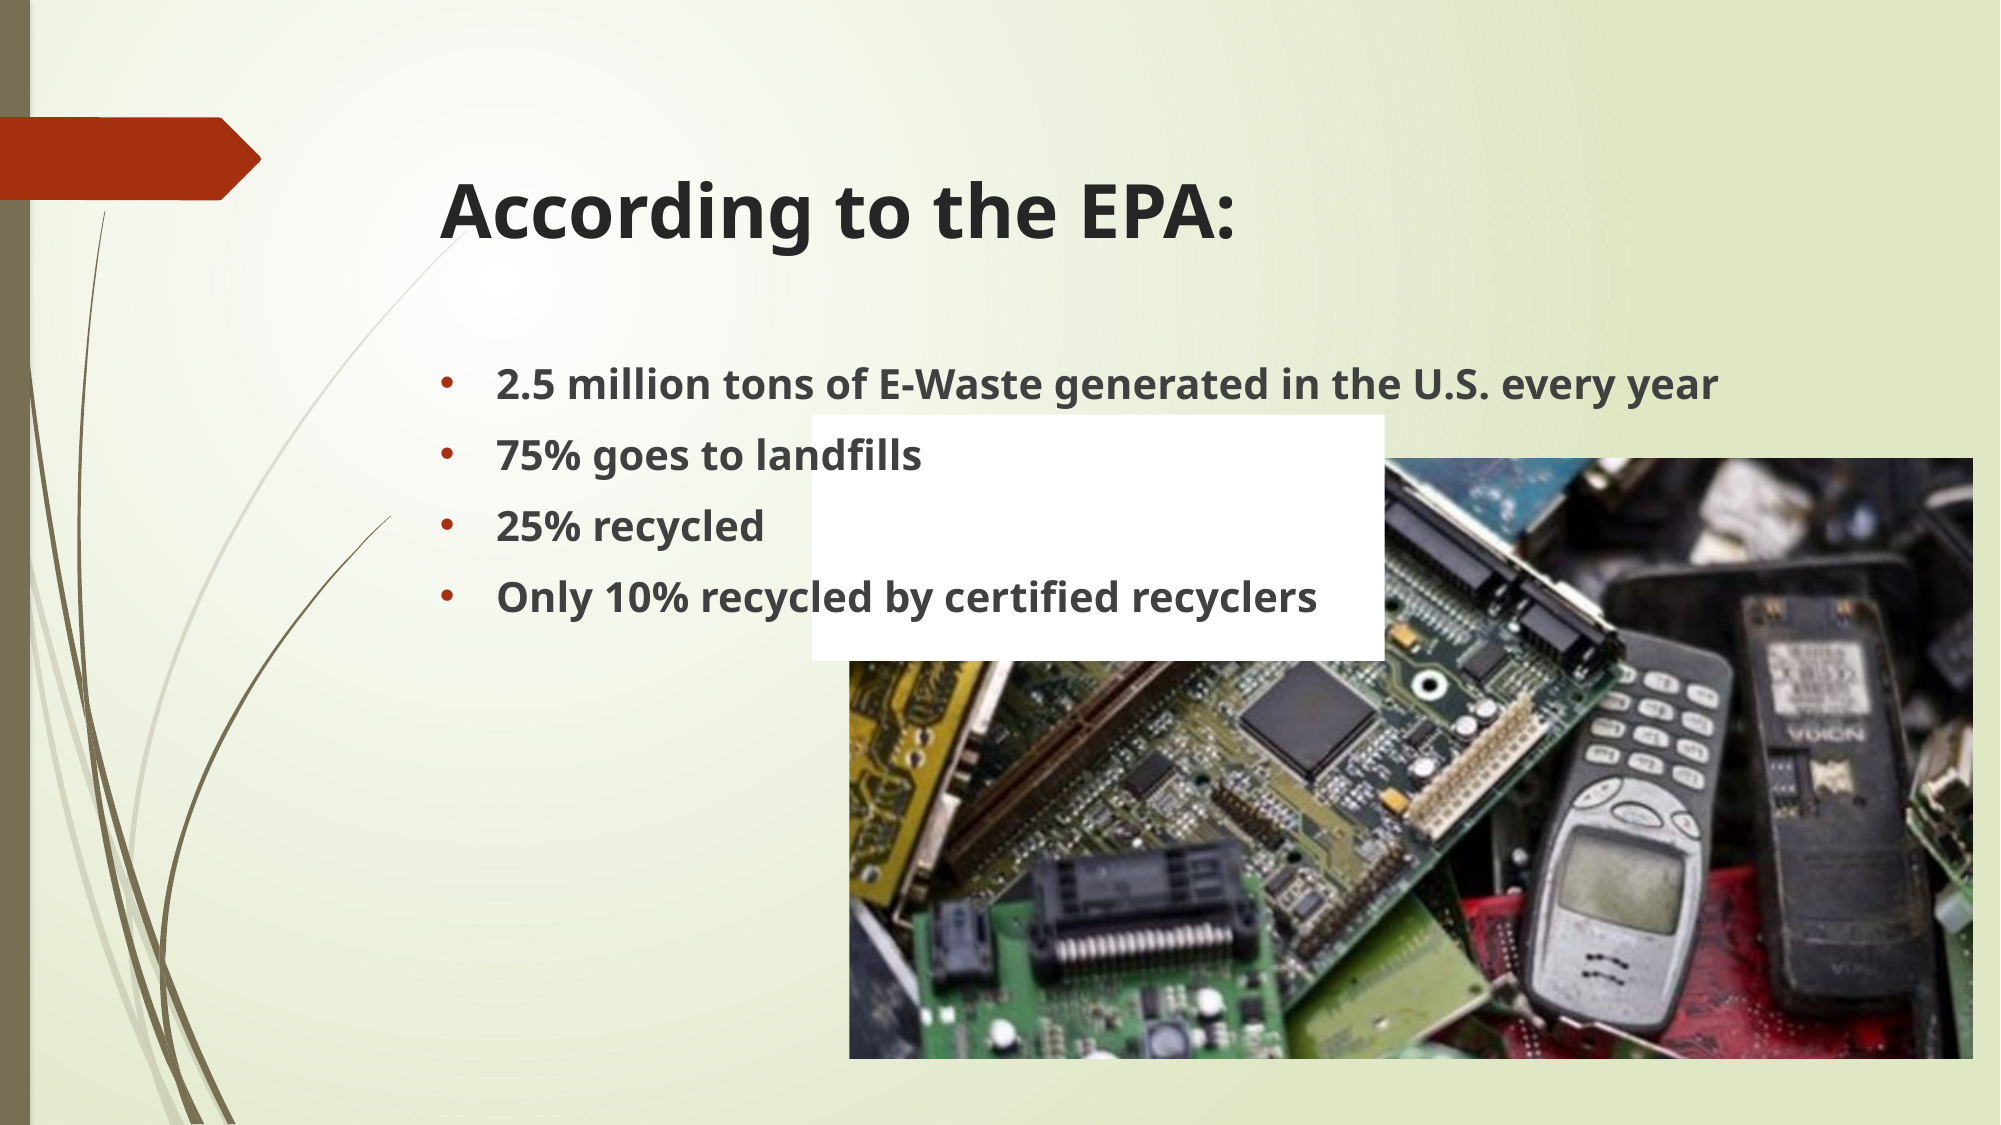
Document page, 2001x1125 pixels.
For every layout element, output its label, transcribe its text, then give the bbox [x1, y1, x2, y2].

title According to the EPA: [425, 155, 1888, 350]
list 2.5 million tons of E-Waste generated in the U.S. every year 75% goes to landfills 25% recycled Only 10% recycled by certified recyclers [424, 350, 1888, 970]
picture [849, 451, 1977, 1059]
